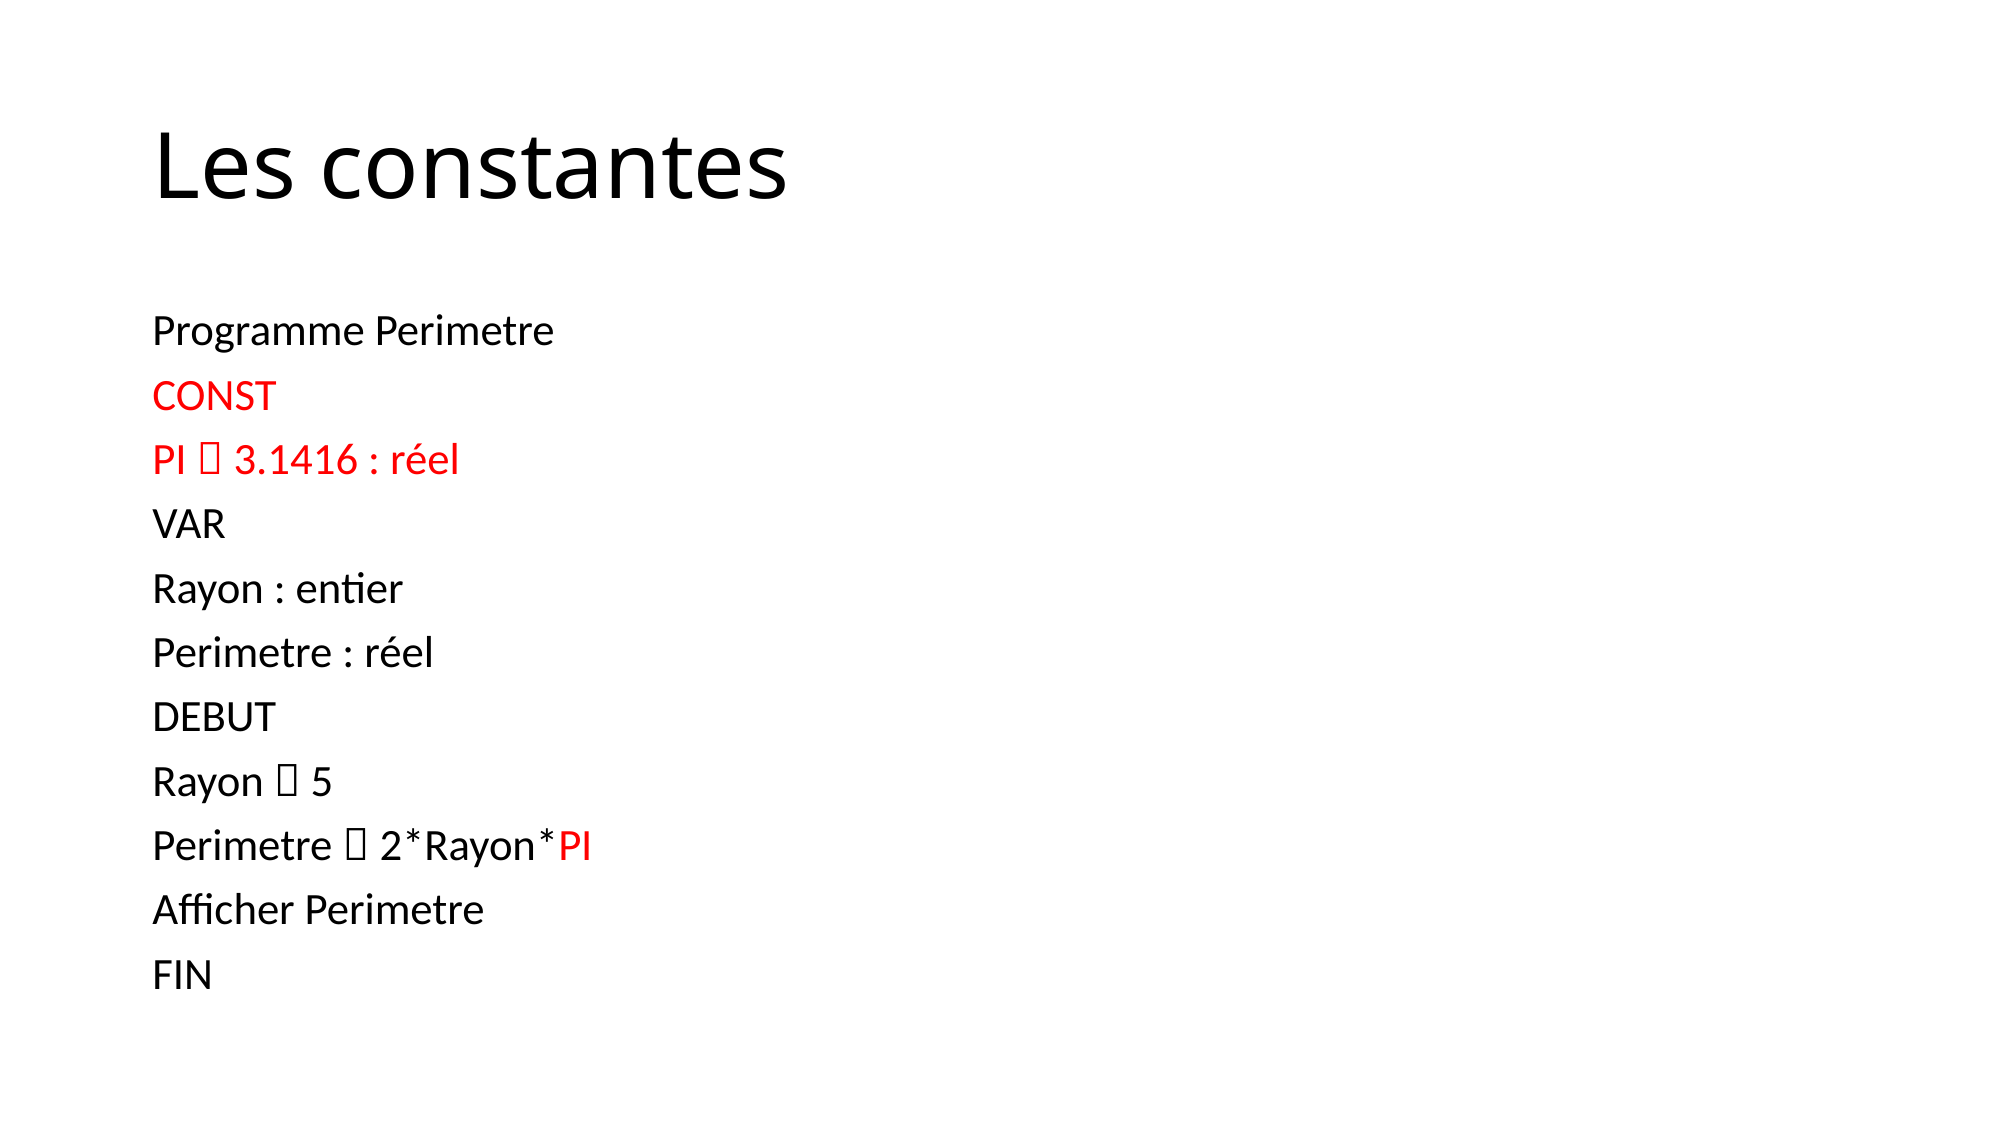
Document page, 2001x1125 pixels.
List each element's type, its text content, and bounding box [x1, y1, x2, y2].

list Programme Perimetre CONST PI  3.1416 : réel VAR Rayon : entier Perimetre : réel DEBUT Rayon  5 Perimetre  2*Rayon*PI Afficher Perimetre FIN [137, 299, 1863, 1014]
title Les constantes [137, 59, 1863, 278]
